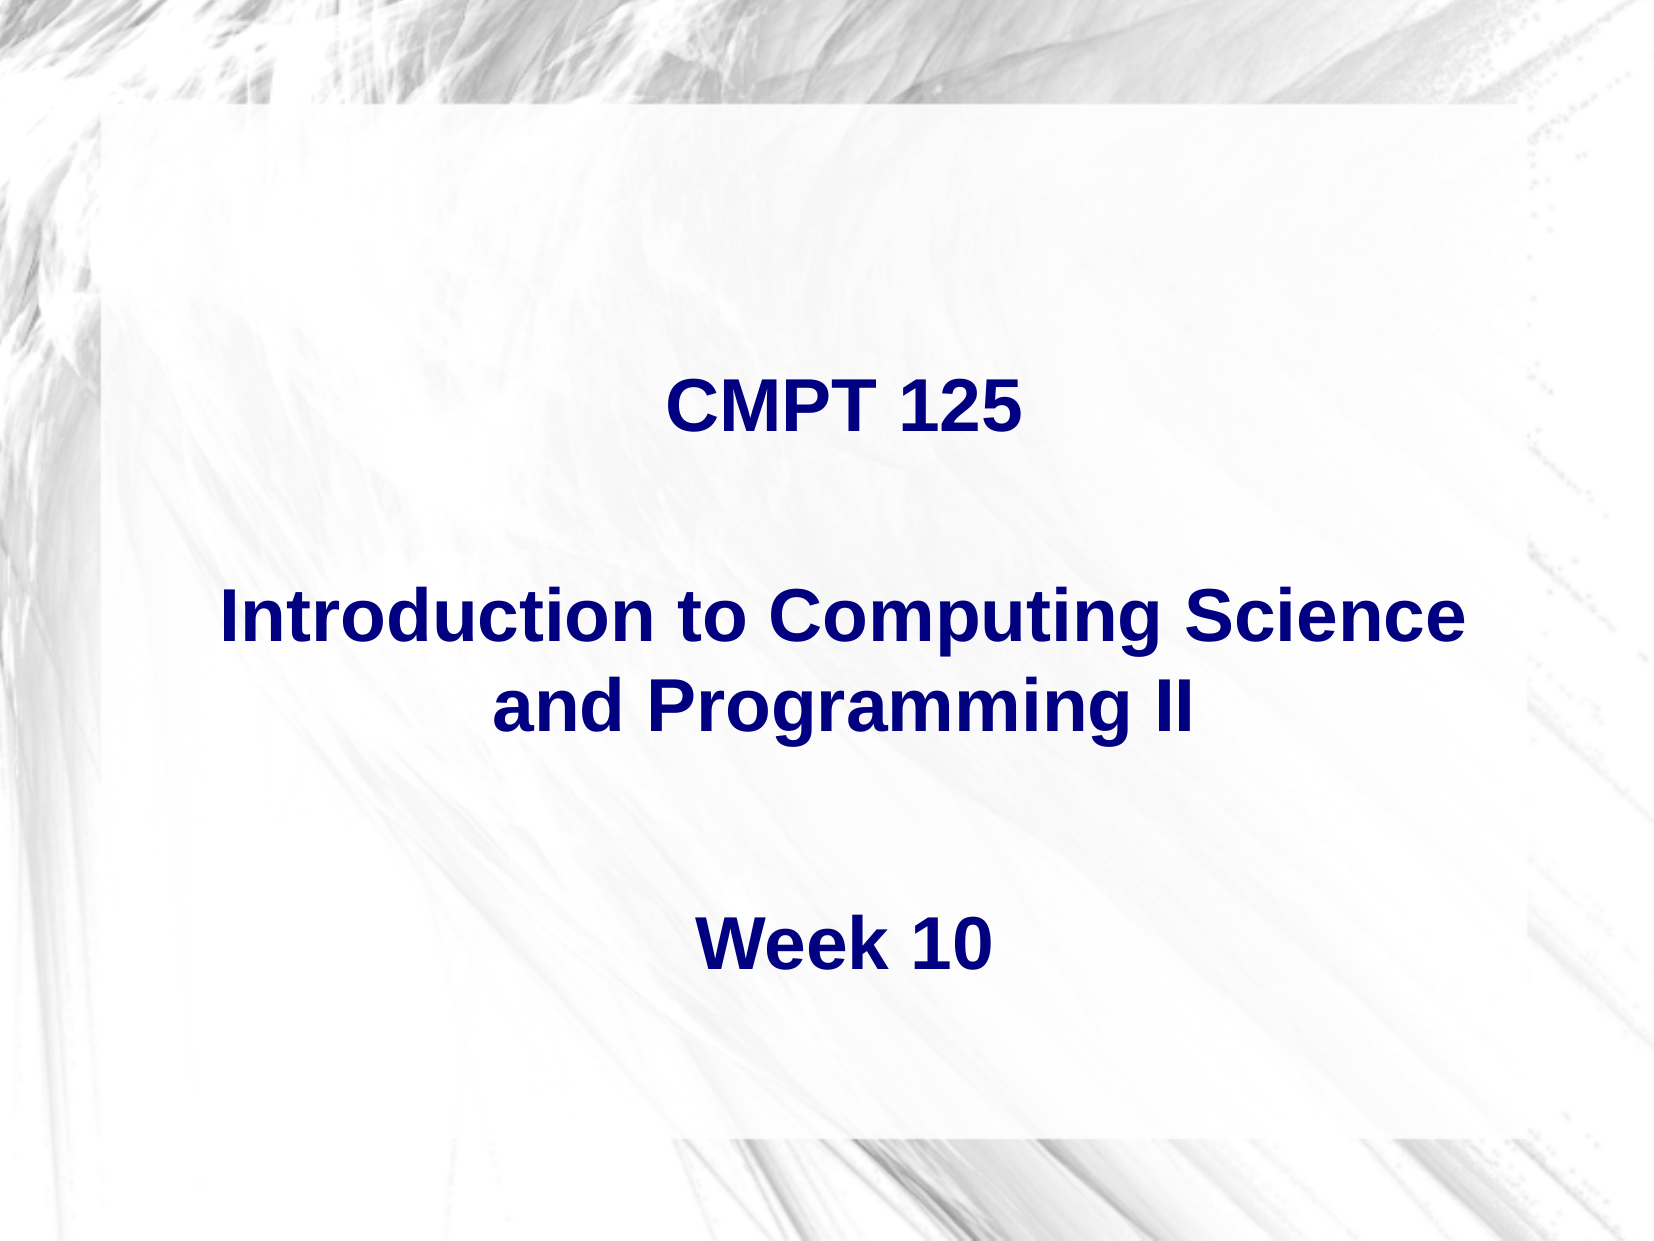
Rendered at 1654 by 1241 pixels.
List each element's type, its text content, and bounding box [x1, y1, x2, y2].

list CMPT 125 Introduction to Computing Science and Programming II Week 10 [118, 237, 1571, 1224]
picture [0, 0, 1654, 1241]
